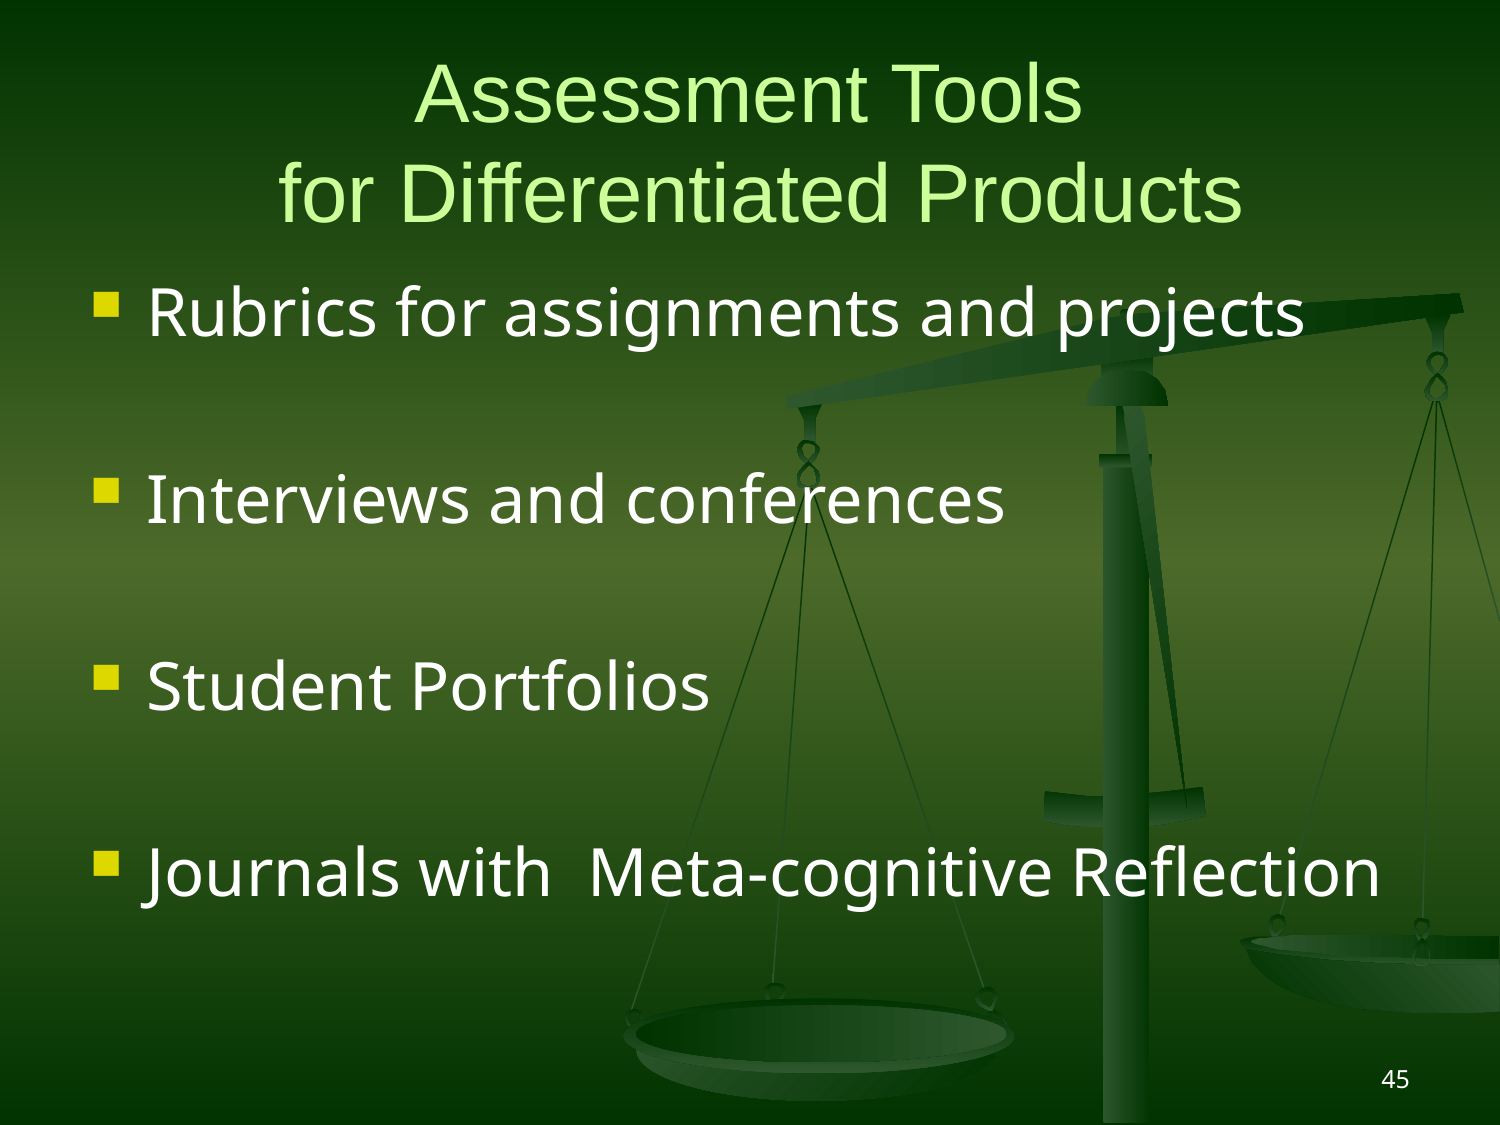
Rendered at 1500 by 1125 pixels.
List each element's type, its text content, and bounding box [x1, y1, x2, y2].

list Rubrics for assignments and projects Interviews and conferences Student Portfolios Journals with Meta-cognitive Reflection [74, 262, 1426, 1006]
title Assessment Tools for Differentiated Products [74, 45, 1426, 234]
slide_number 45 [1074, 1029, 1426, 1106]
